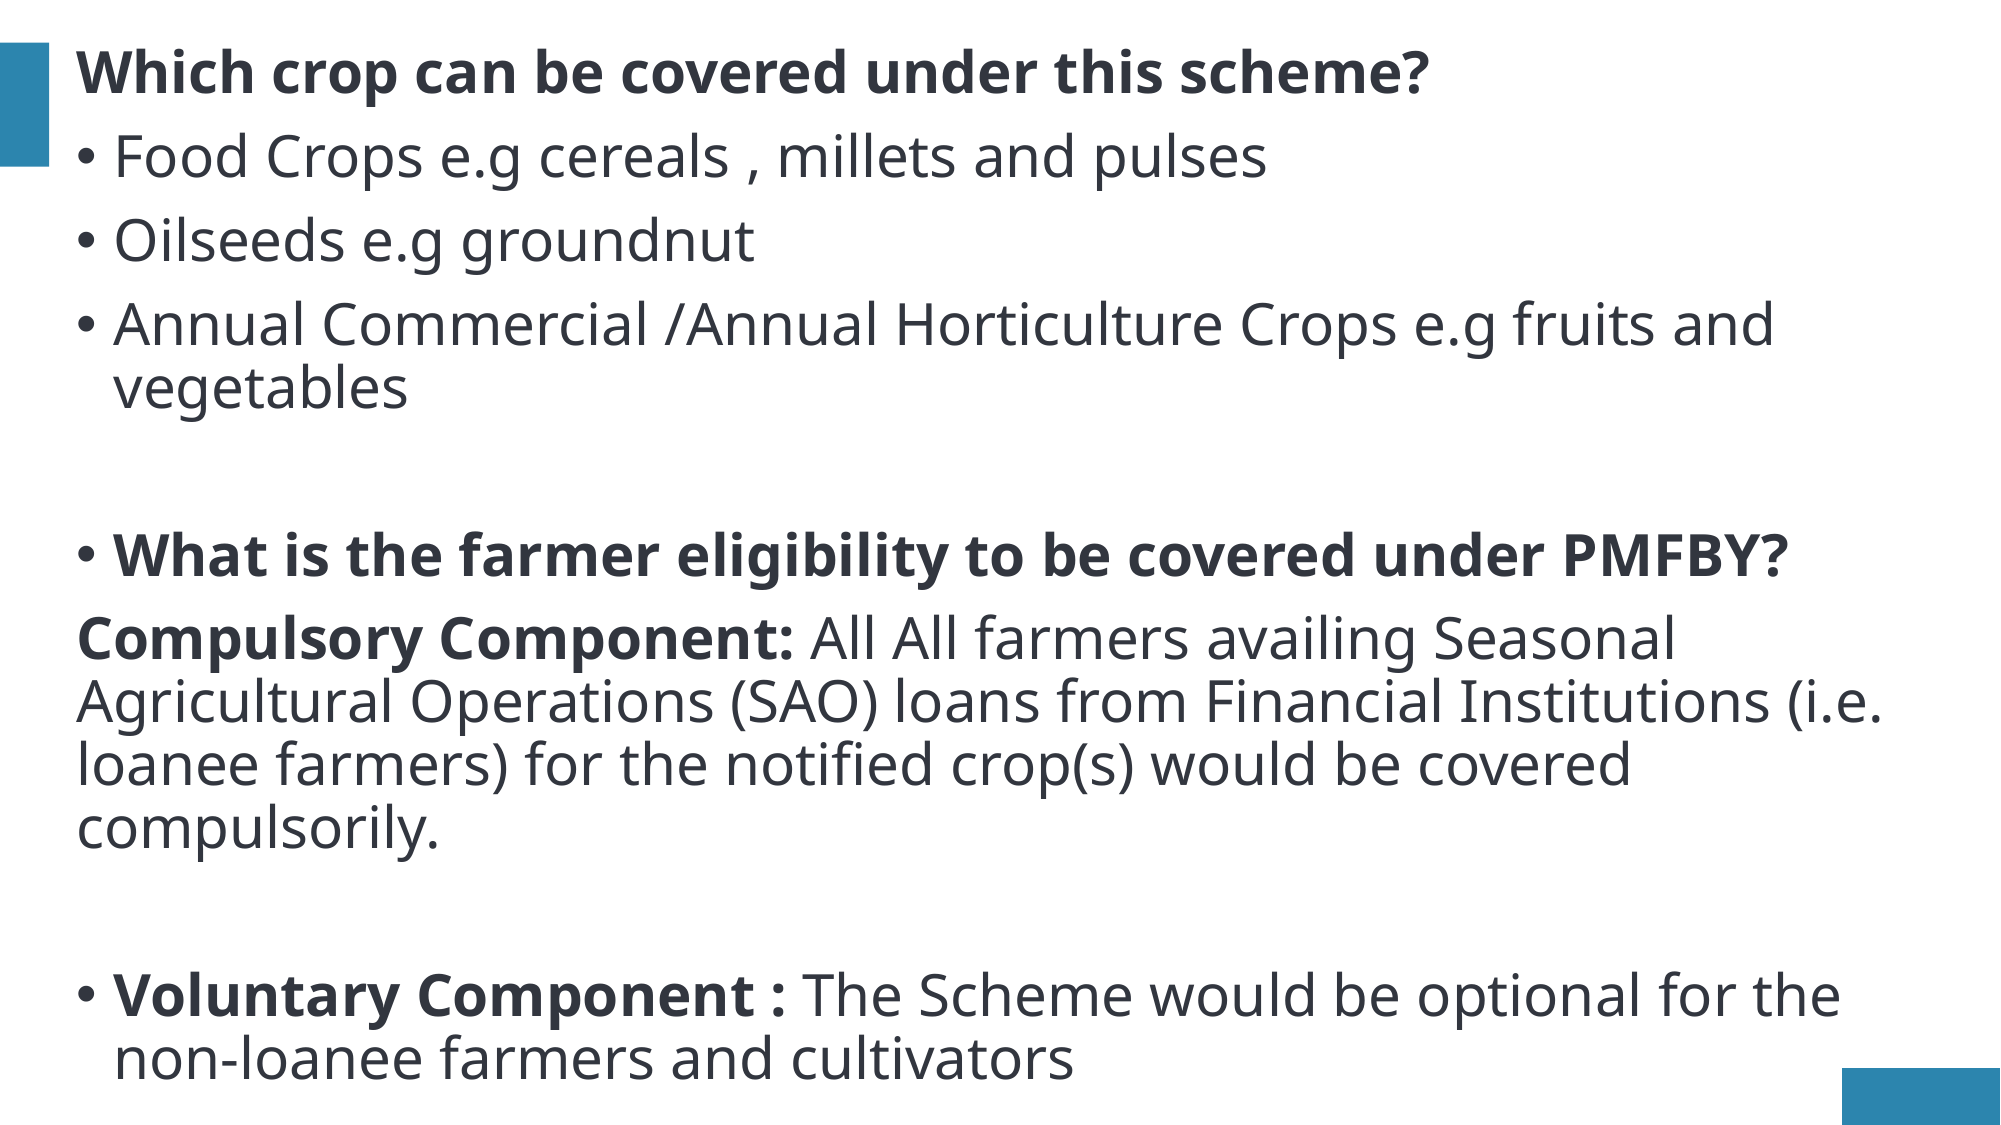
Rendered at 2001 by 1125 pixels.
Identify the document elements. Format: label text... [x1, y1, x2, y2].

list Which crop can be covered under this scheme? Food Crops e.g cereals , millets and pulses Oilseeds e.g groundnut Annual Commercial /Annual Horticulture Crops e.g fruits and vegetables What is the farmer eligibility to be covered under PMFBY? Compulsory Component: All All farmers availing Seasonal Agricultural Operations (SAO) loans from Financial Institutions (i.e. loanee farmers) for the notified crop(s) would be covered compulsorily. Voluntary Component : The Scheme would be optional for the non-loanee farmers and cultivators [60, 36, 1951, 1059]
